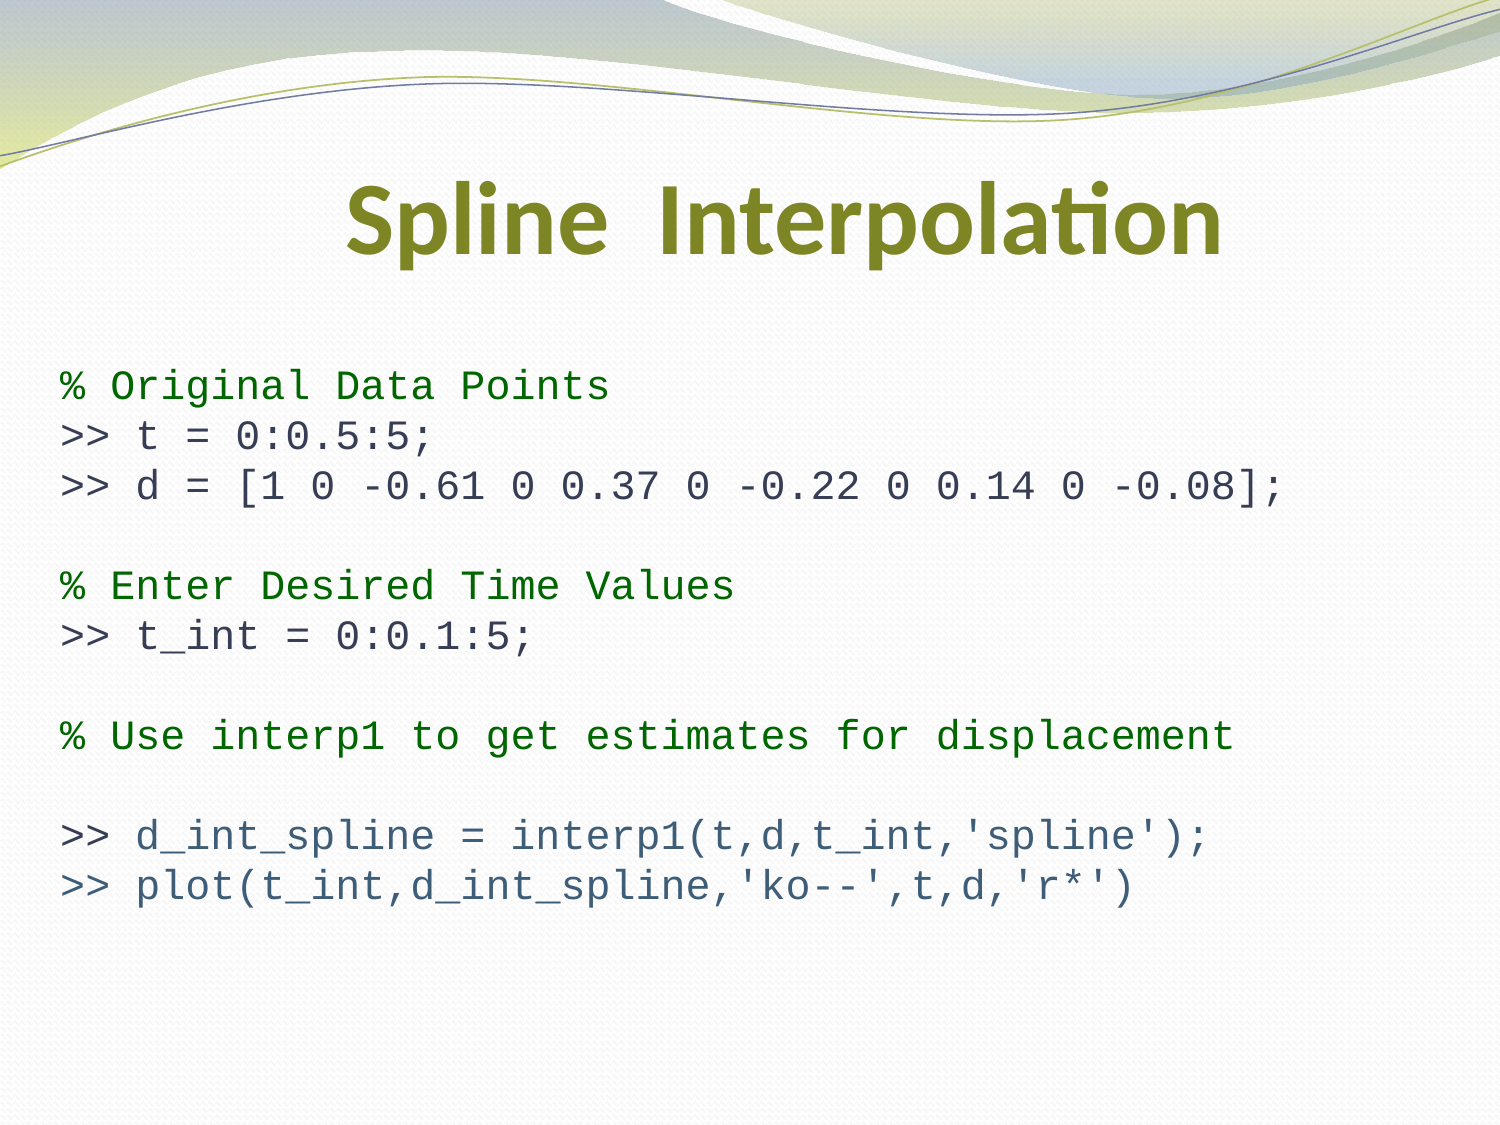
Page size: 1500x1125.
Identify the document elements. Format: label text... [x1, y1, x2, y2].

title Spline Interpolation [103, 87, 1467, 275]
text_box % Original Data Points >> t = 0:0.5:5; >> d = [1 0 -0.61 0 0.37 0 -0.22 0 0.14 0 -0.08]; % Enter Desired Time Values >> t_int = 0:0.1:5; % Use interp1 to get estimates for displacement >> d_int_spline = interp1(t,d,t_int,'spline'); >> plot(t_int,d_int_spline,'ko--',t,d,'r*') [45, 350, 1500, 915]
